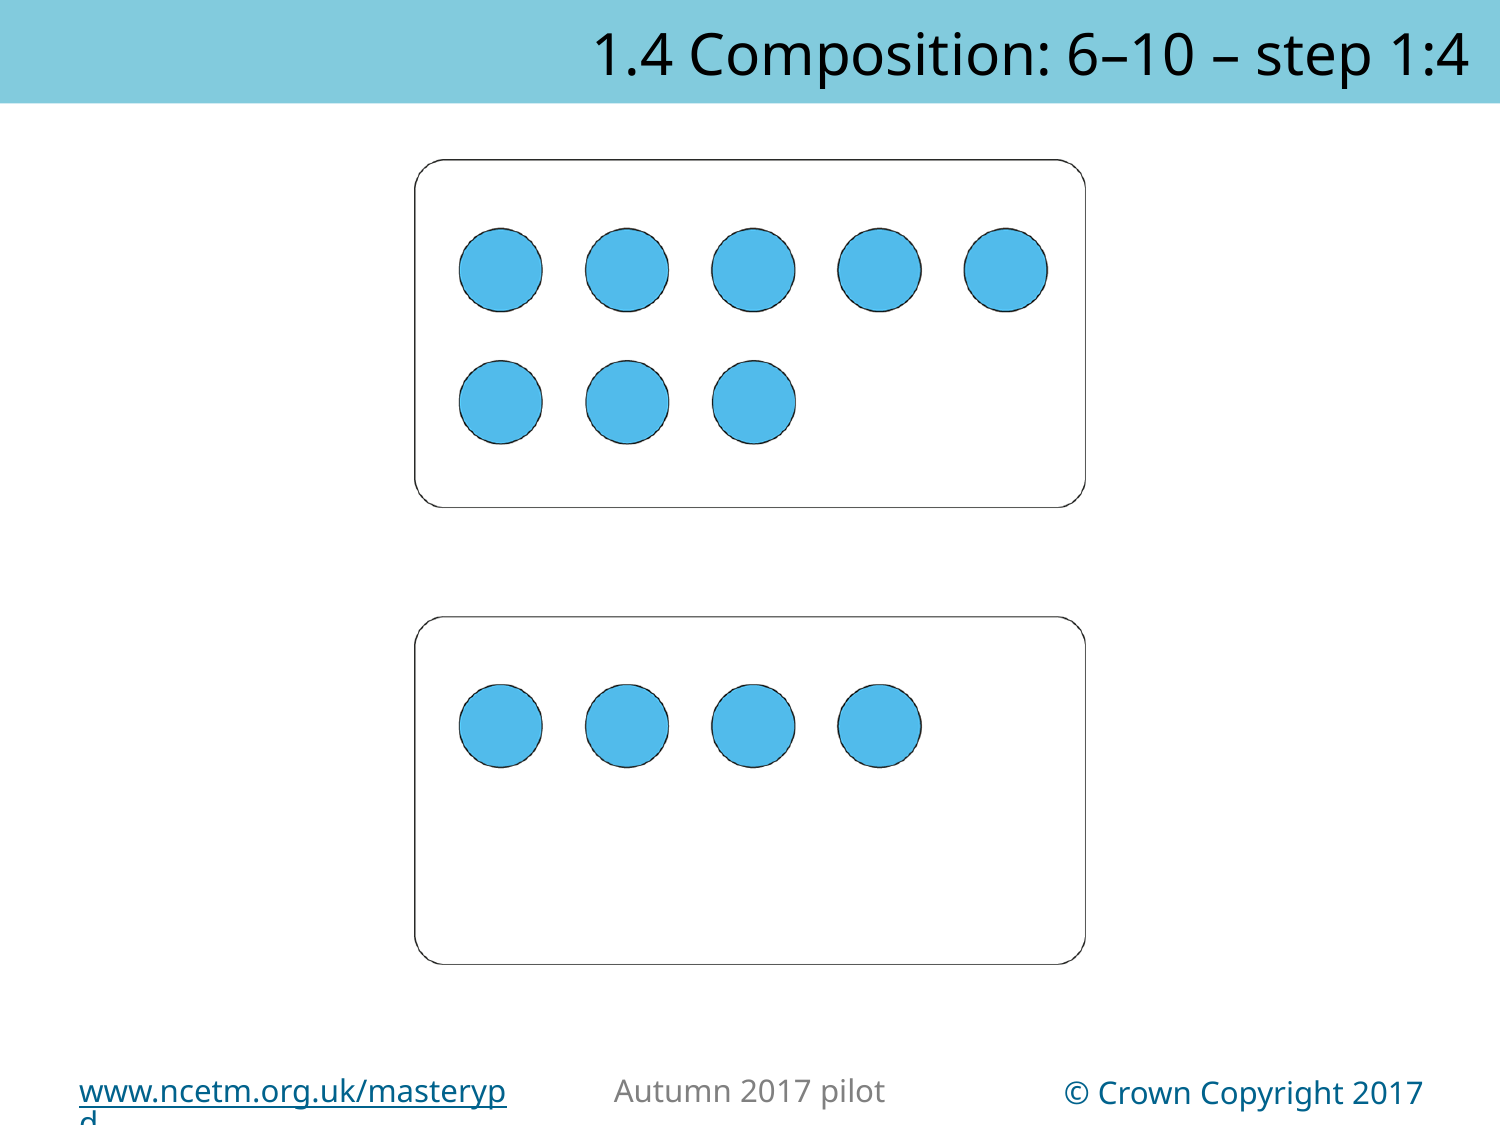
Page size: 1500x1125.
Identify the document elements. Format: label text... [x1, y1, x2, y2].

picture [414, 159, 1086, 966]
list 1.4 Composition: 6–10 – step 1:4 [0, 0, 1500, 104]
